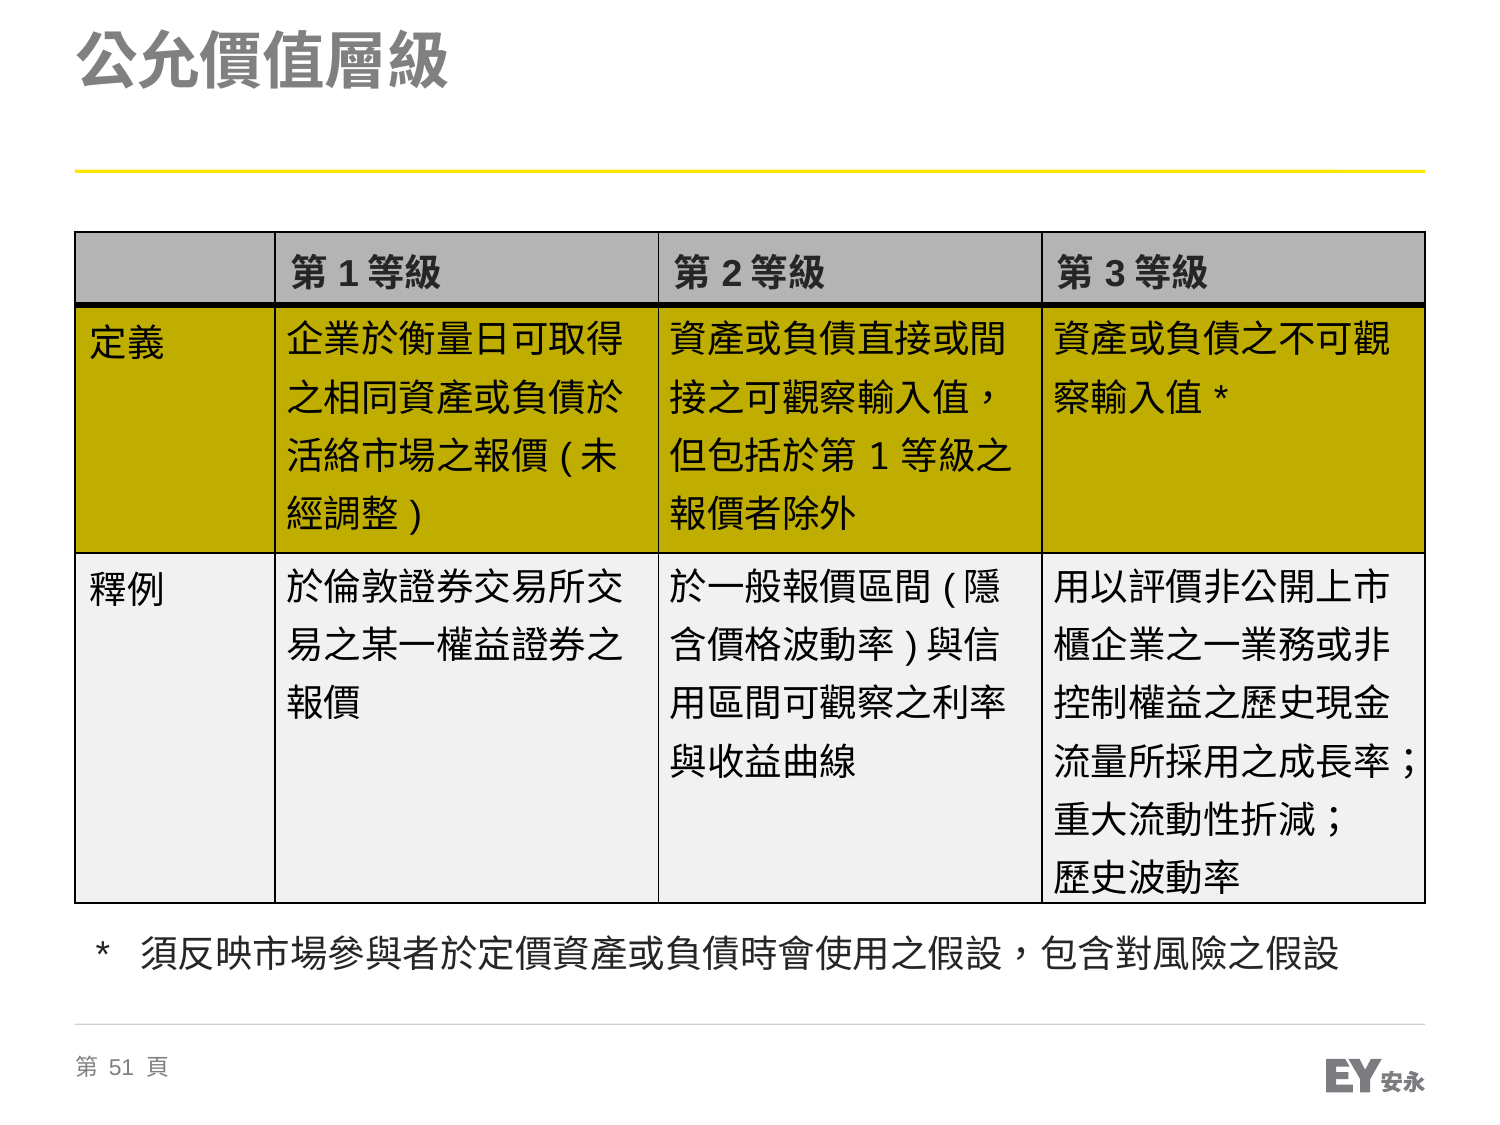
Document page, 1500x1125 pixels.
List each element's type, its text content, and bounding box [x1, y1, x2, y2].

table_header 第1等級 [276, 233, 658, 302]
text_box * 須反映市場參與者於定價資產或負債時會使用之假設，包含對風險之假設 [80, 900, 1408, 1028]
table_cell 釋例 [76, 554, 274, 902]
table_cell 定義 [76, 308, 274, 552]
table_header 第3等級 [1043, 233, 1424, 302]
table_cell 於倫敦證券交易所交易之某一權益證券之報價 [276, 554, 658, 900]
table_cell 於一般報價區間(隱含價格波動率)與信用區間可觀察之利率與收益曲線 [659, 554, 1041, 900]
table_cell 用以評價非公開上市櫃企業之一業務或非控制權益之歷史現金流量所採用之成長率； 重大流動性折減； 歷史波動率 [1043, 554, 1424, 902]
table_cell 資產或負債之不可觀察輸入值* [1043, 308, 1424, 552]
table_header 第2等級 [659, 233, 1041, 302]
table_cell 資產或負債直接或間接之可觀察輸入值，但包括於第1等級之報價者除外 [659, 308, 1041, 552]
table_header [76, 233, 274, 302]
title 公允價值層級 [75, 33, 1425, 175]
table_cell 企業於衡量日可取得之相同資產或負債於活絡市場之報價(未經調整) [276, 308, 658, 552]
